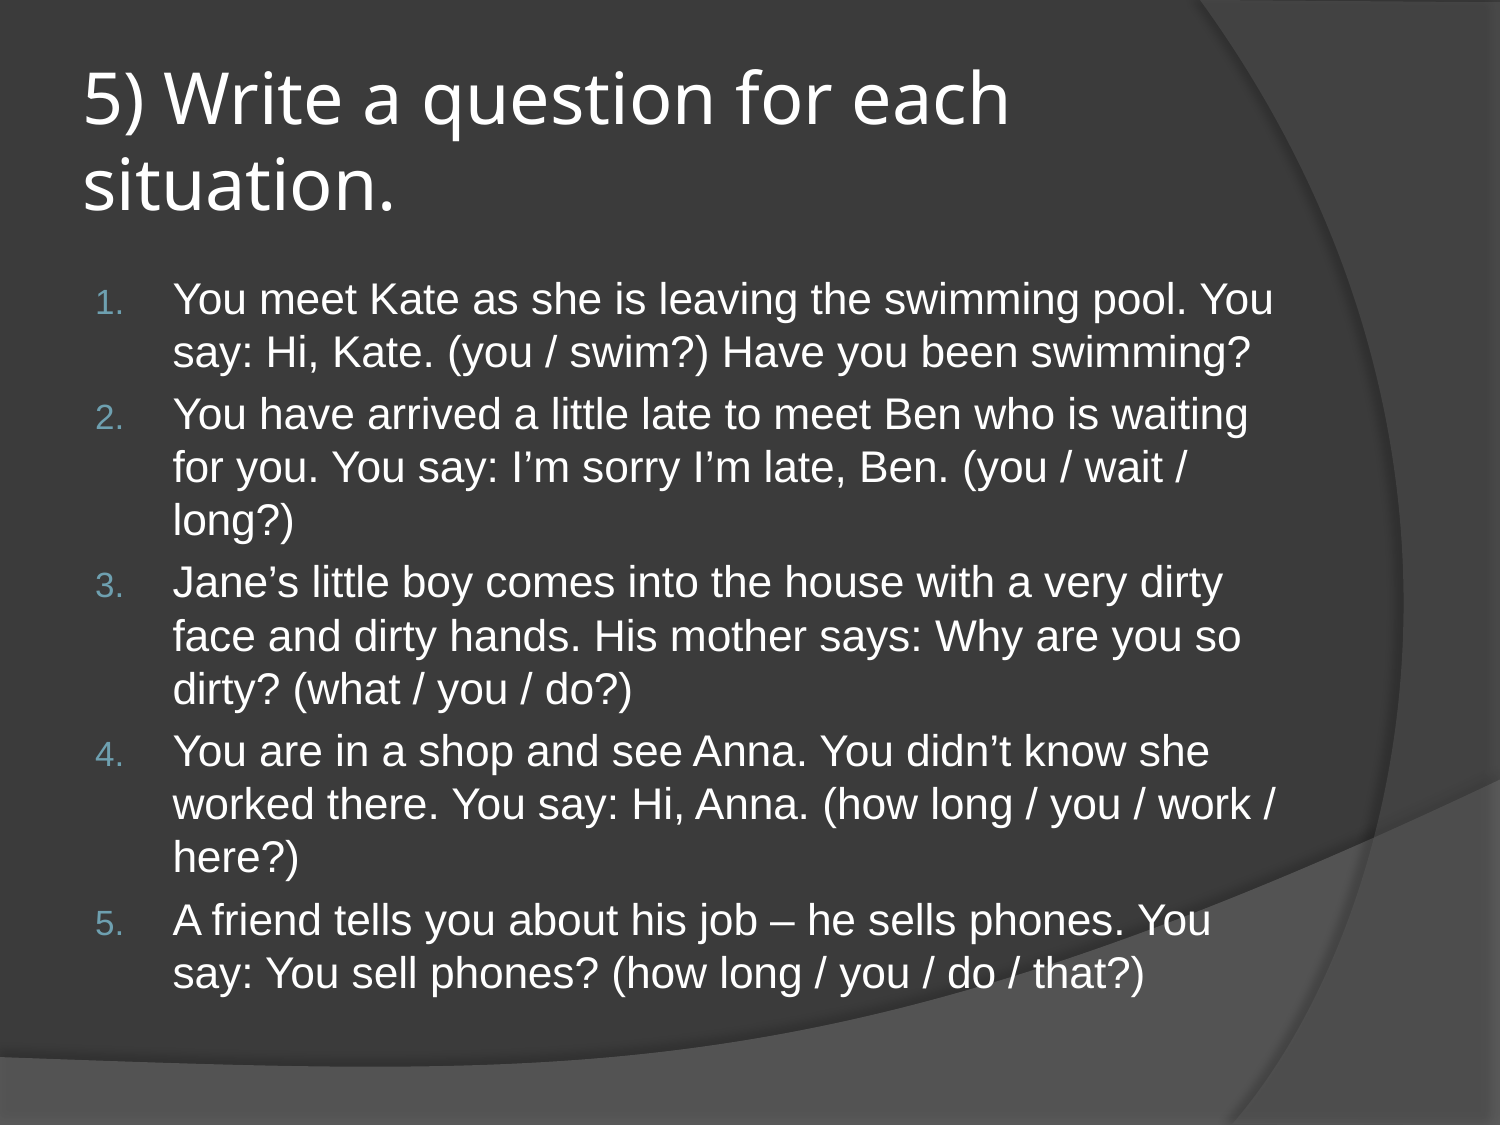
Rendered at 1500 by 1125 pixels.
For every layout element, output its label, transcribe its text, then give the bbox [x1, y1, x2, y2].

title 5) Write a question for each situation. [75, 45, 1300, 233]
list You meet Kate as she is leaving the swimming pool. You say: Hi, Kate. (you / swim?) Have you been swimming? You have arrived a little late to meet Ben who is waiting for you. You say: I’m sorry I’m late, Ben. (you / wait / long?) Jane’s little boy comes into the house with a very dirty face and dirty hands. His mother says: Why are you so dirty? (what / you / do?) You are in a shop and see Anna. You didn’t know she worked there. You say: Hi, Anna. (how long / you / work / here?) A friend tells you about his job – he sells phones. You say: You sell phones? (how long / you / do / that?) [75, 262, 1300, 1032]
